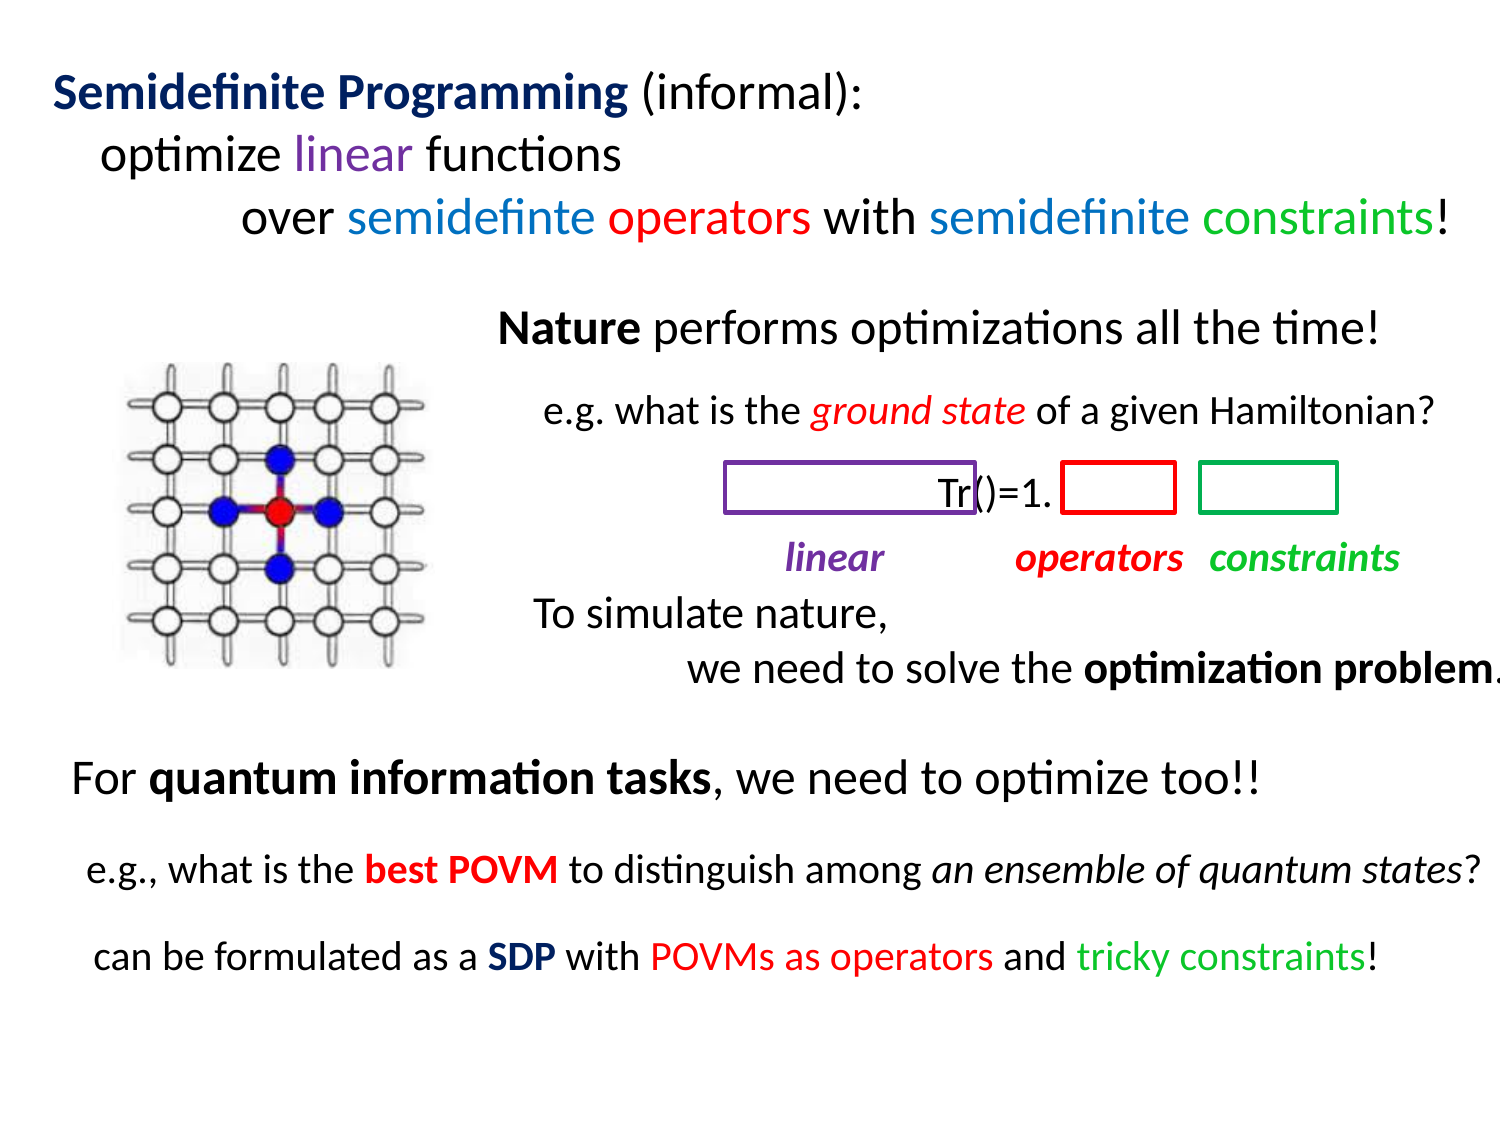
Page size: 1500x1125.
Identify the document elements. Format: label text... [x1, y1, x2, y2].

text_box e.g., what is the best POVM to distinguish among an ensemble of quantum states? [71, 834, 1500, 900]
text_box can be formulated as a SDP with POVMs as operators and tricky constraints! [78, 921, 1395, 987]
text_box linear [770, 521, 900, 574]
text_box [1198, 460, 1339, 515]
picture [112, 362, 435, 669]
text_box Semidefinite Programming (informal): optimize linear functions over semidefinte operators with semidefinite constraints! [38, 49, 1467, 253]
text_box Nature performs optimizations all the time! [482, 287, 1397, 363]
text_box e.g. what is the ground state of a given Hamiltonian? [528, 375, 1452, 440]
text_box [723, 460, 977, 515]
text_box constraints [1194, 521, 1416, 574]
text_box [1060, 460, 1177, 515]
text_box For quantum information tasks, we need to optimize too!! [56, 737, 1278, 813]
text_box operators [1000, 521, 1194, 574]
text_box To simulate nature, we need to solve the optimization problem. [518, 574, 1500, 700]
